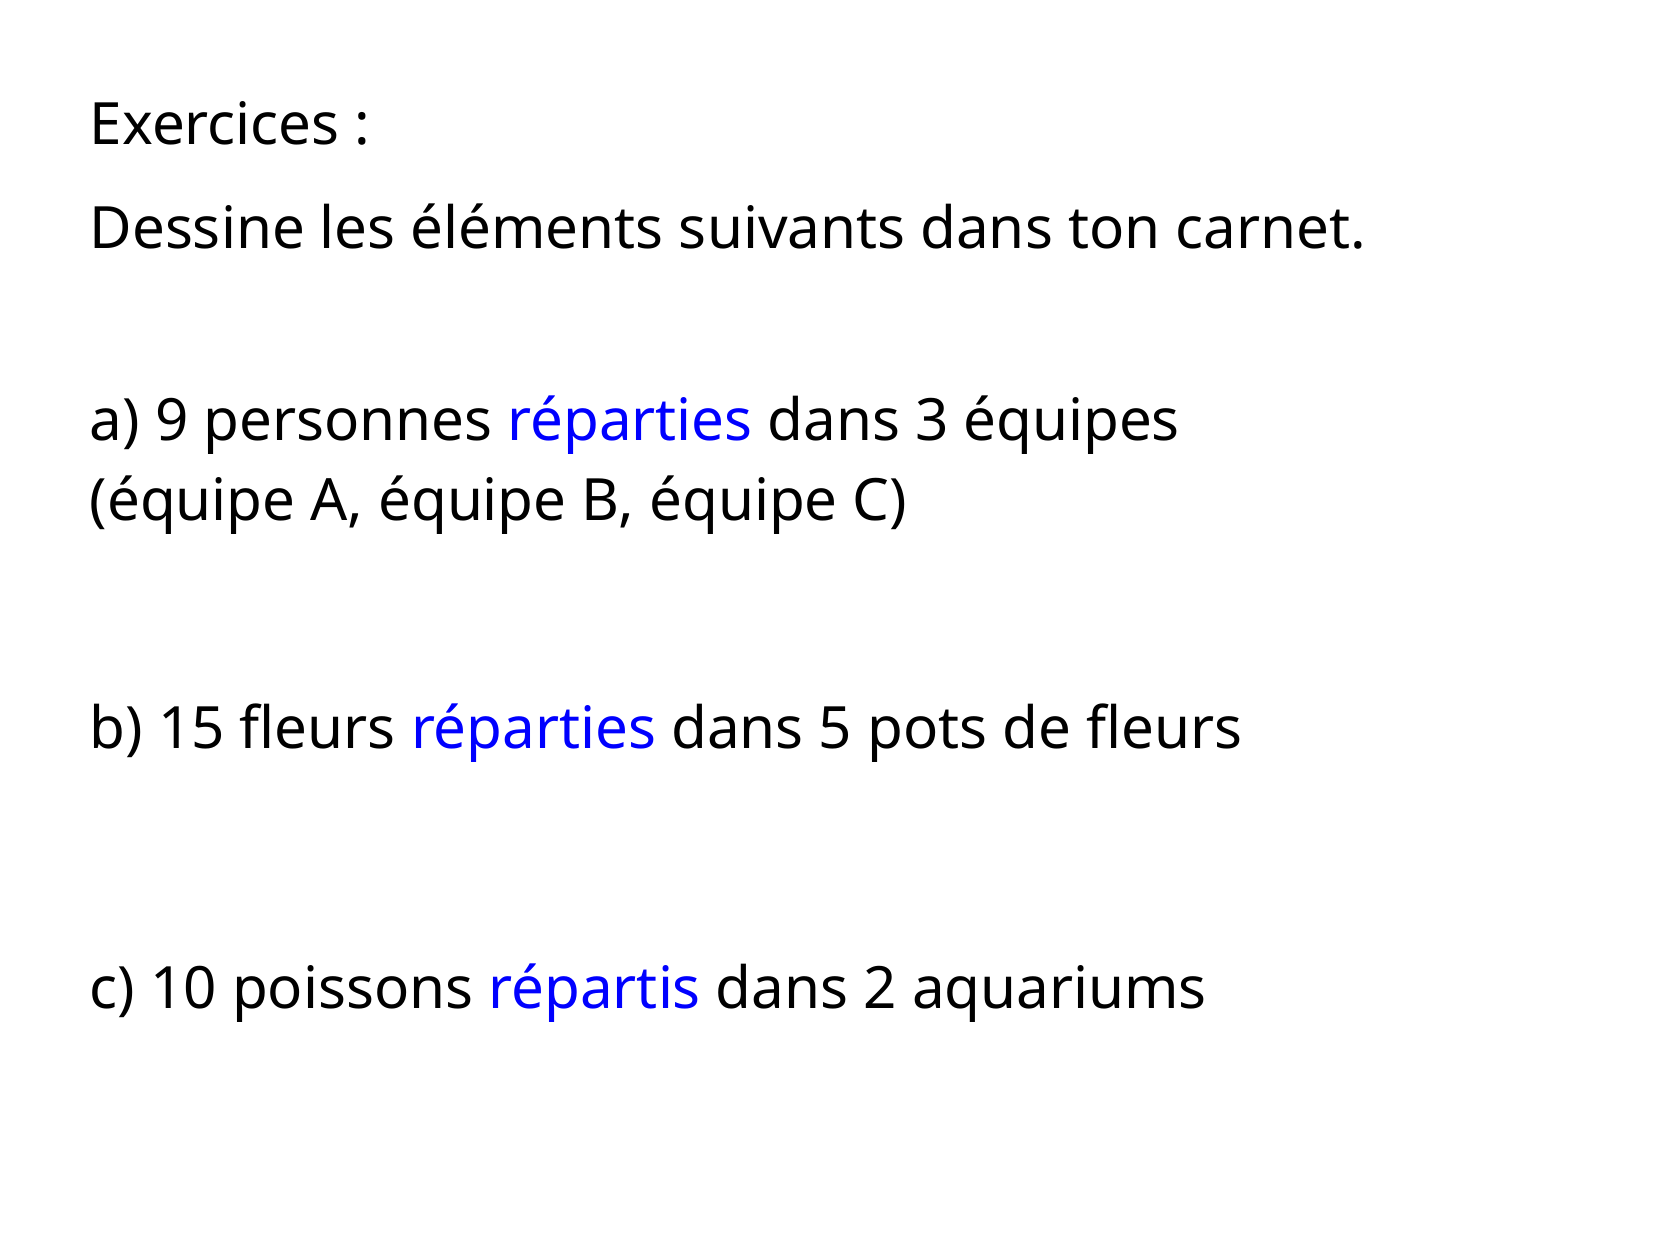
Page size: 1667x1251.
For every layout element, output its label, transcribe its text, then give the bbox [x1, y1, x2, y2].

text_box b) 15 fleurs réparties dans 5 pots de fleurs [75, 672, 1368, 768]
text_box Exercices : Dessine les éléments suivants dans ton carnet. [74, 68, 1552, 268]
text_box c) 10 poissons répartis dans 2 aquariums [74, 933, 1339, 1028]
text_box a) 9 personnes réparties dans 3 équipes (équipe A, équipe B, équipe C) [74, 365, 1339, 540]
